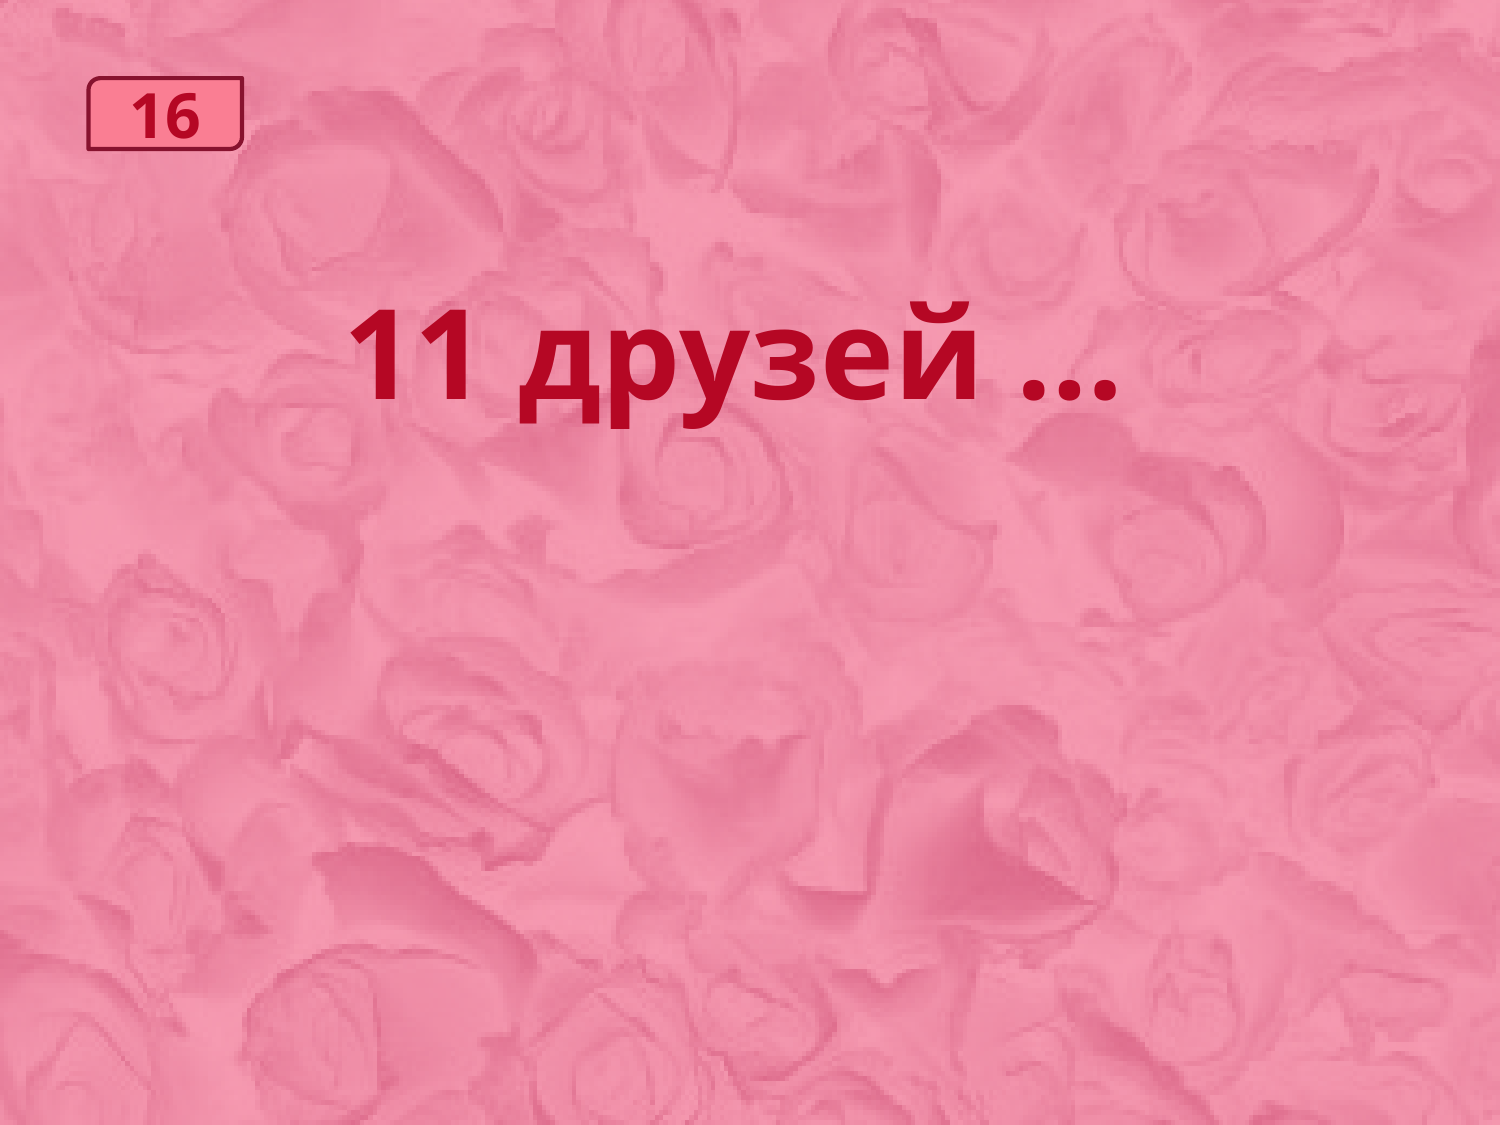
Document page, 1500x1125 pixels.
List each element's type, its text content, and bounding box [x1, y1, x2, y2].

text_box 16 [86, 76, 245, 152]
text_box 11 друзей … [123, 267, 1376, 432]
